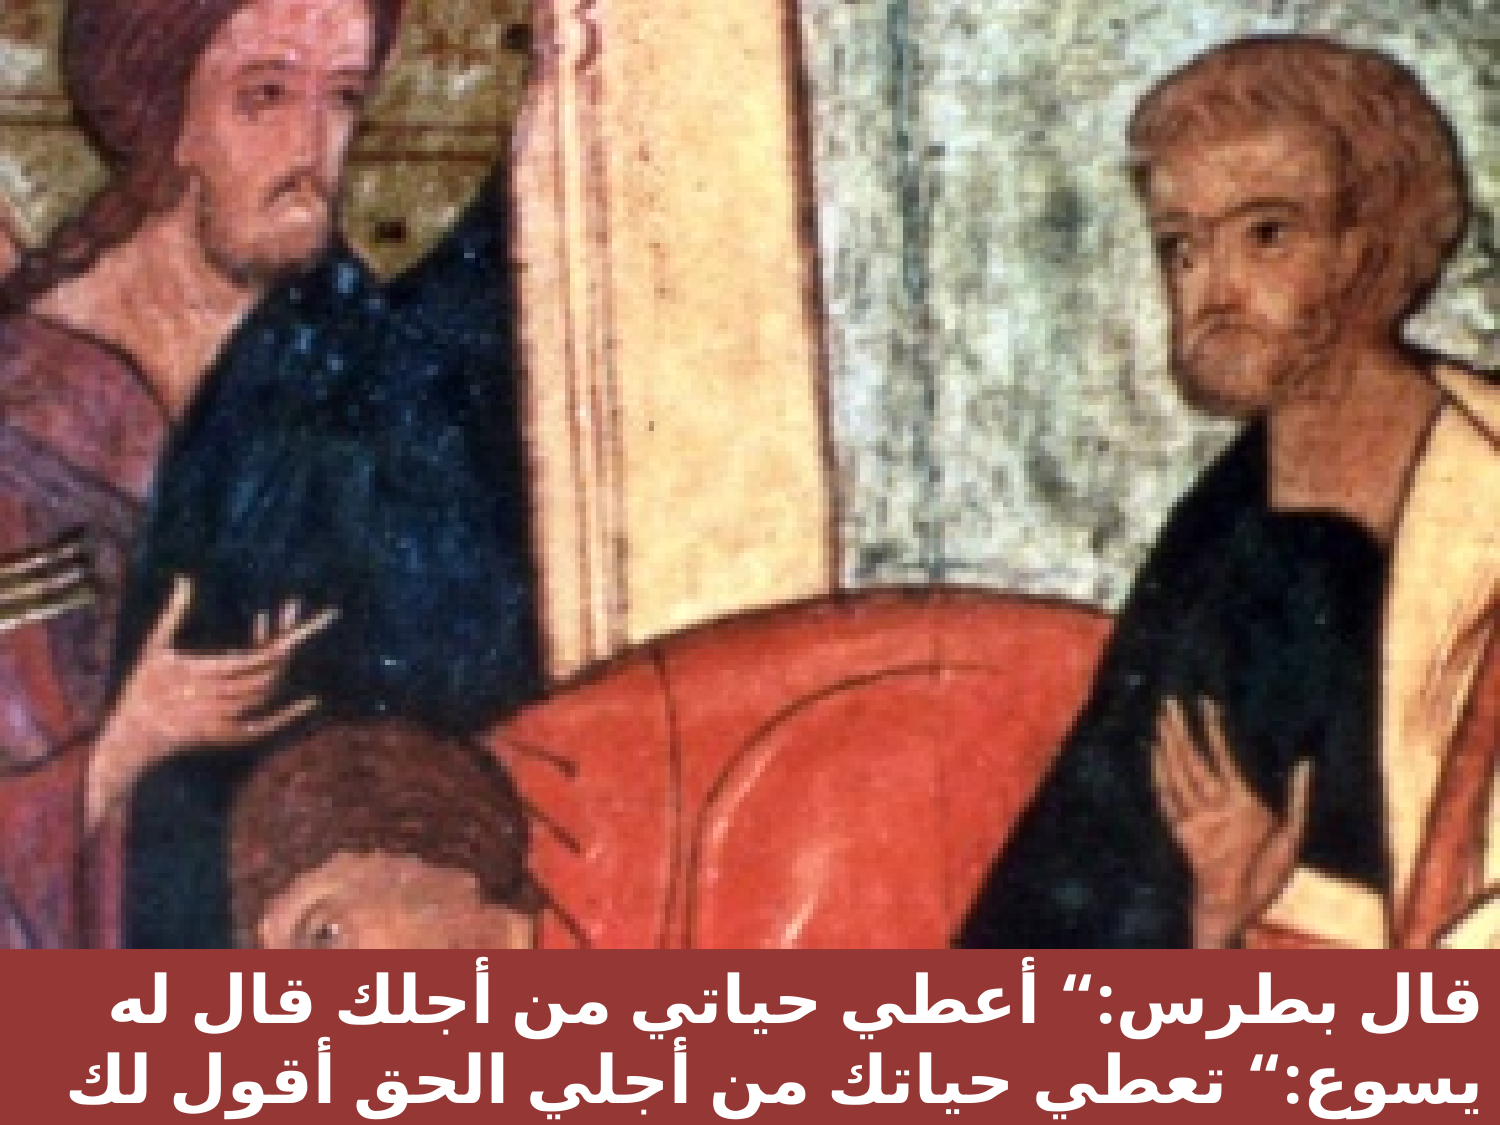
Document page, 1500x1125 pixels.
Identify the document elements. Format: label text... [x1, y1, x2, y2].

text_box قال بطرس:“ أعطي حياتي من أجلك قال له يسوع:“ تعطي حياتك من أجلي الحق أقول لك لا يصيح الديك حتى تنكرني ثلاث مرات“. [0, 956, 1500, 1125]
picture [0, 0, 1500, 950]
